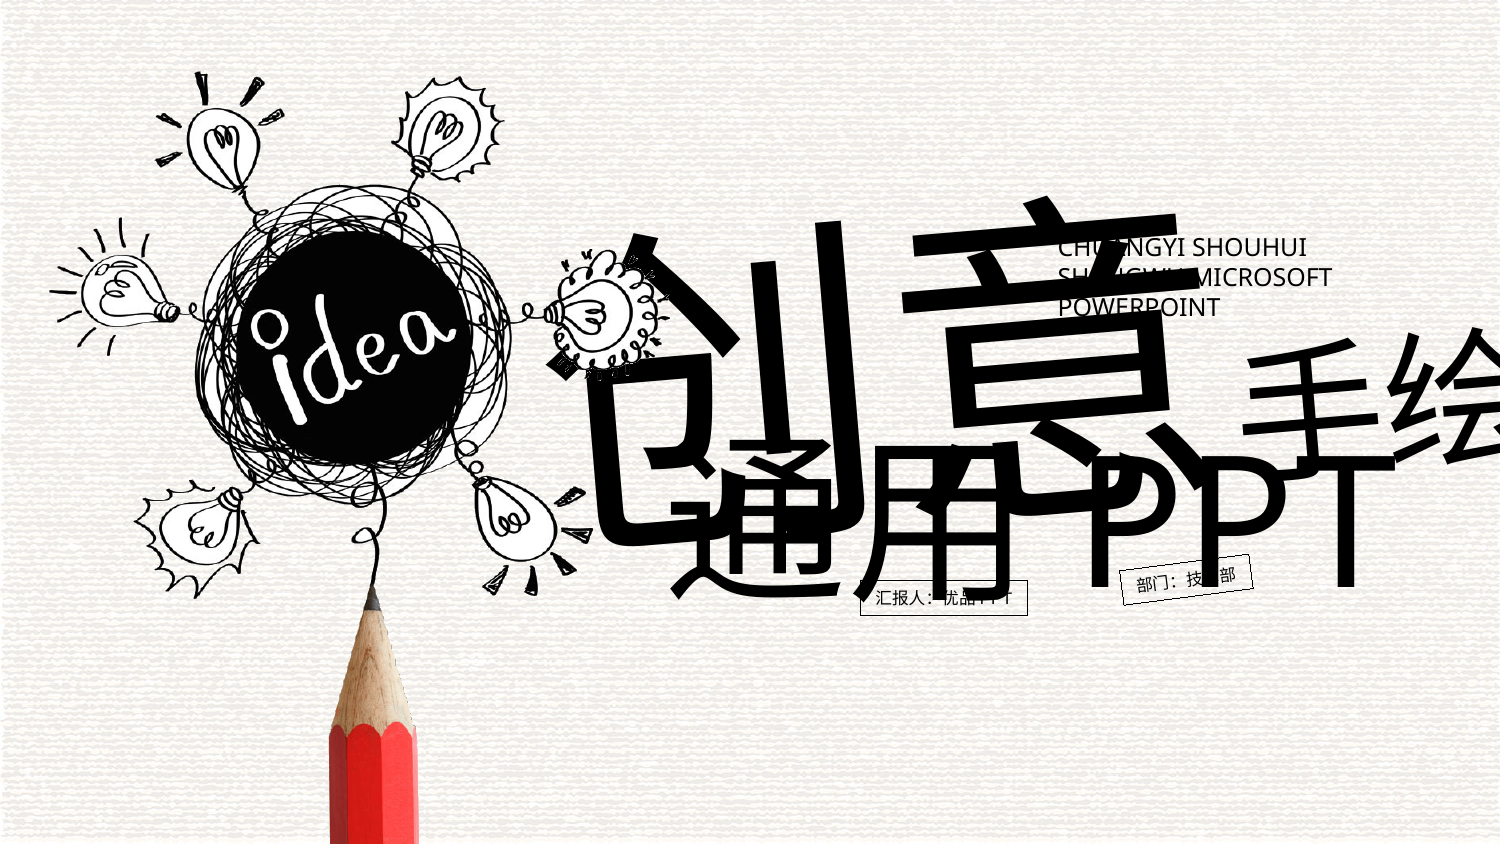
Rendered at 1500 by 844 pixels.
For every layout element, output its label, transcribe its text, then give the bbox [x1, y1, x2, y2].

text_box 通用PPT [687, 536, 1413, 632]
picture [0, 0, 1500, 844]
text_box 创意手绘 [687, 97, 1500, 597]
text_box 汇报人：优品PPT [860, 580, 1028, 616]
text_box 部门：技术部 [1119, 554, 1254, 606]
